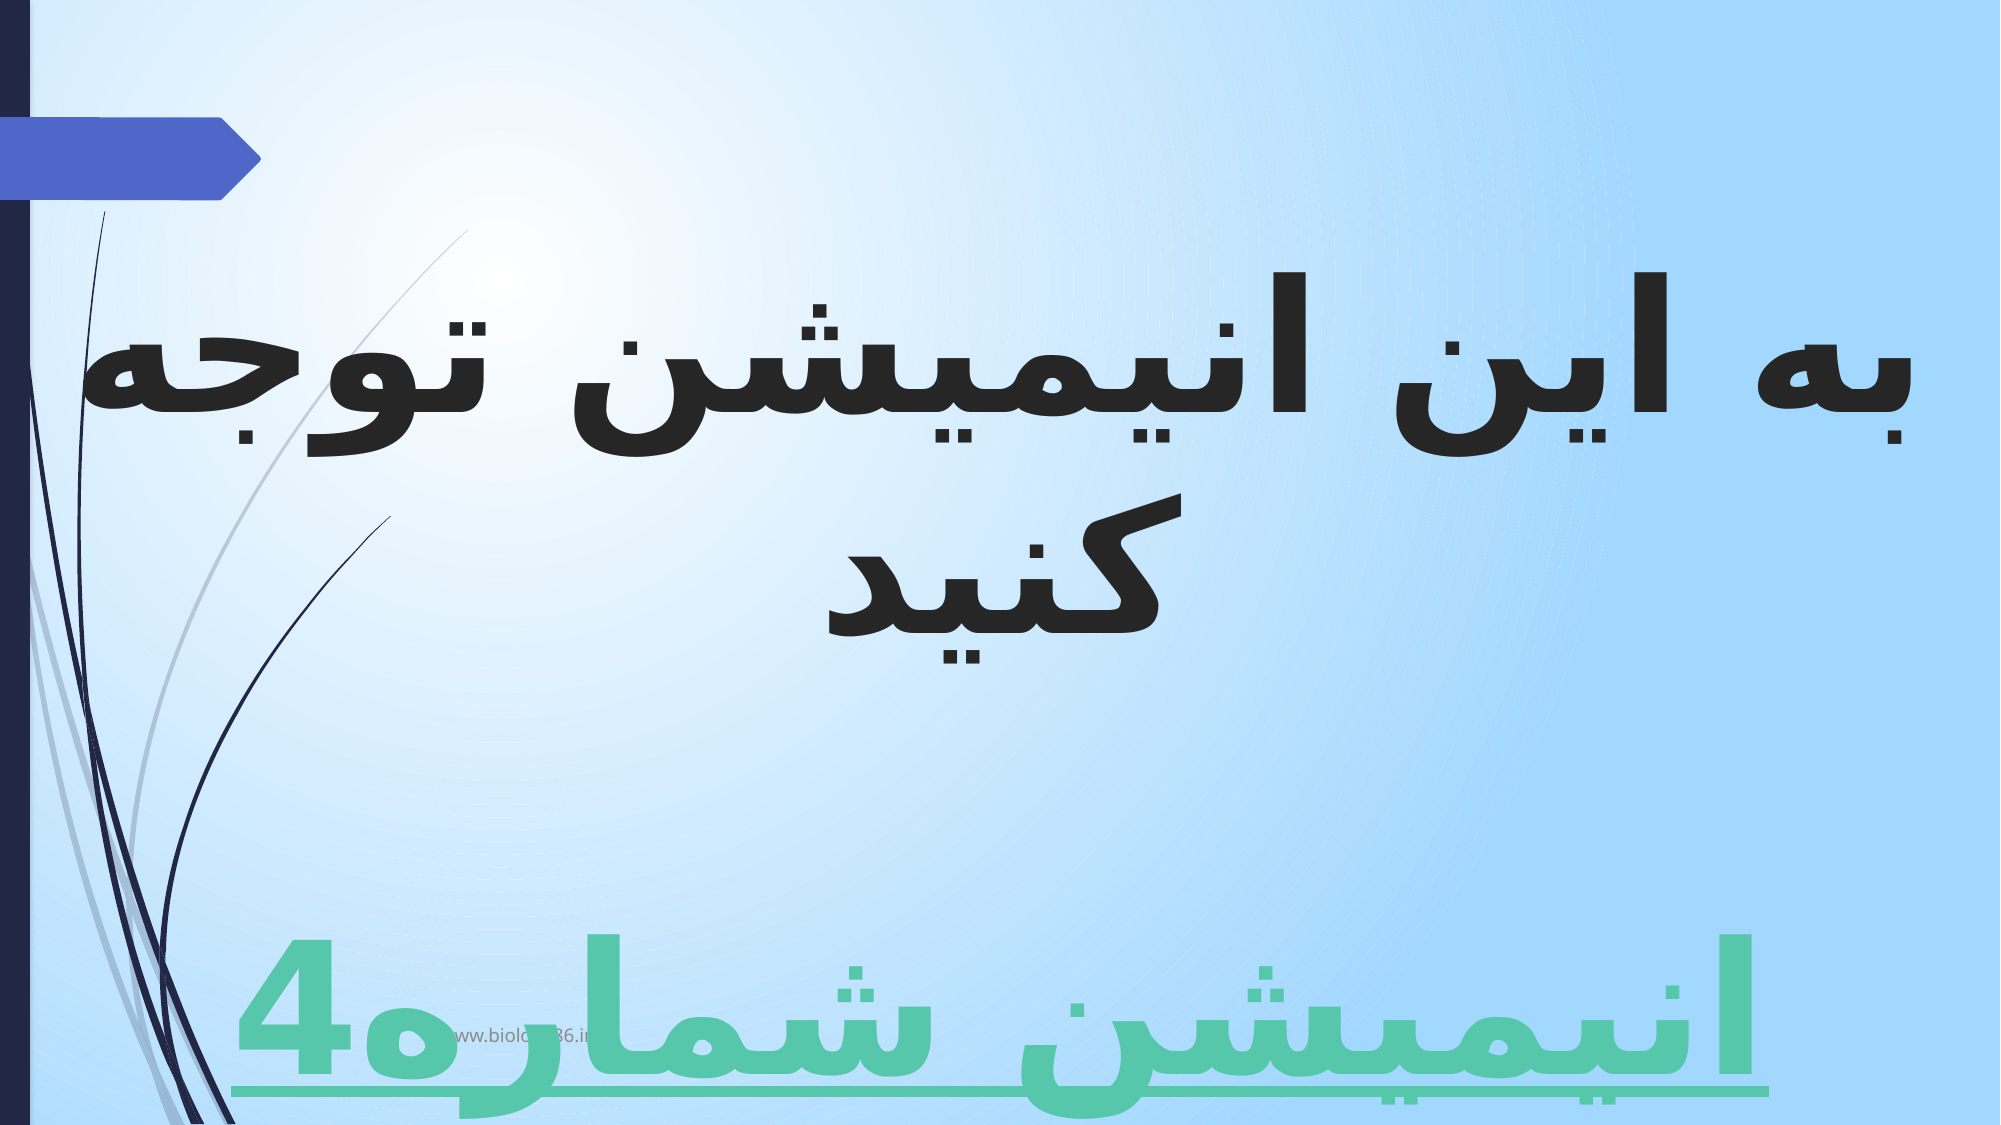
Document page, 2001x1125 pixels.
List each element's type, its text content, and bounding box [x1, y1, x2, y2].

title به این انیمیشن توجه کنید انیمیشن شماره4 [0, 0, 2000, 1125]
footer www.biology86.ir [424, 1006, 1675, 1067]
